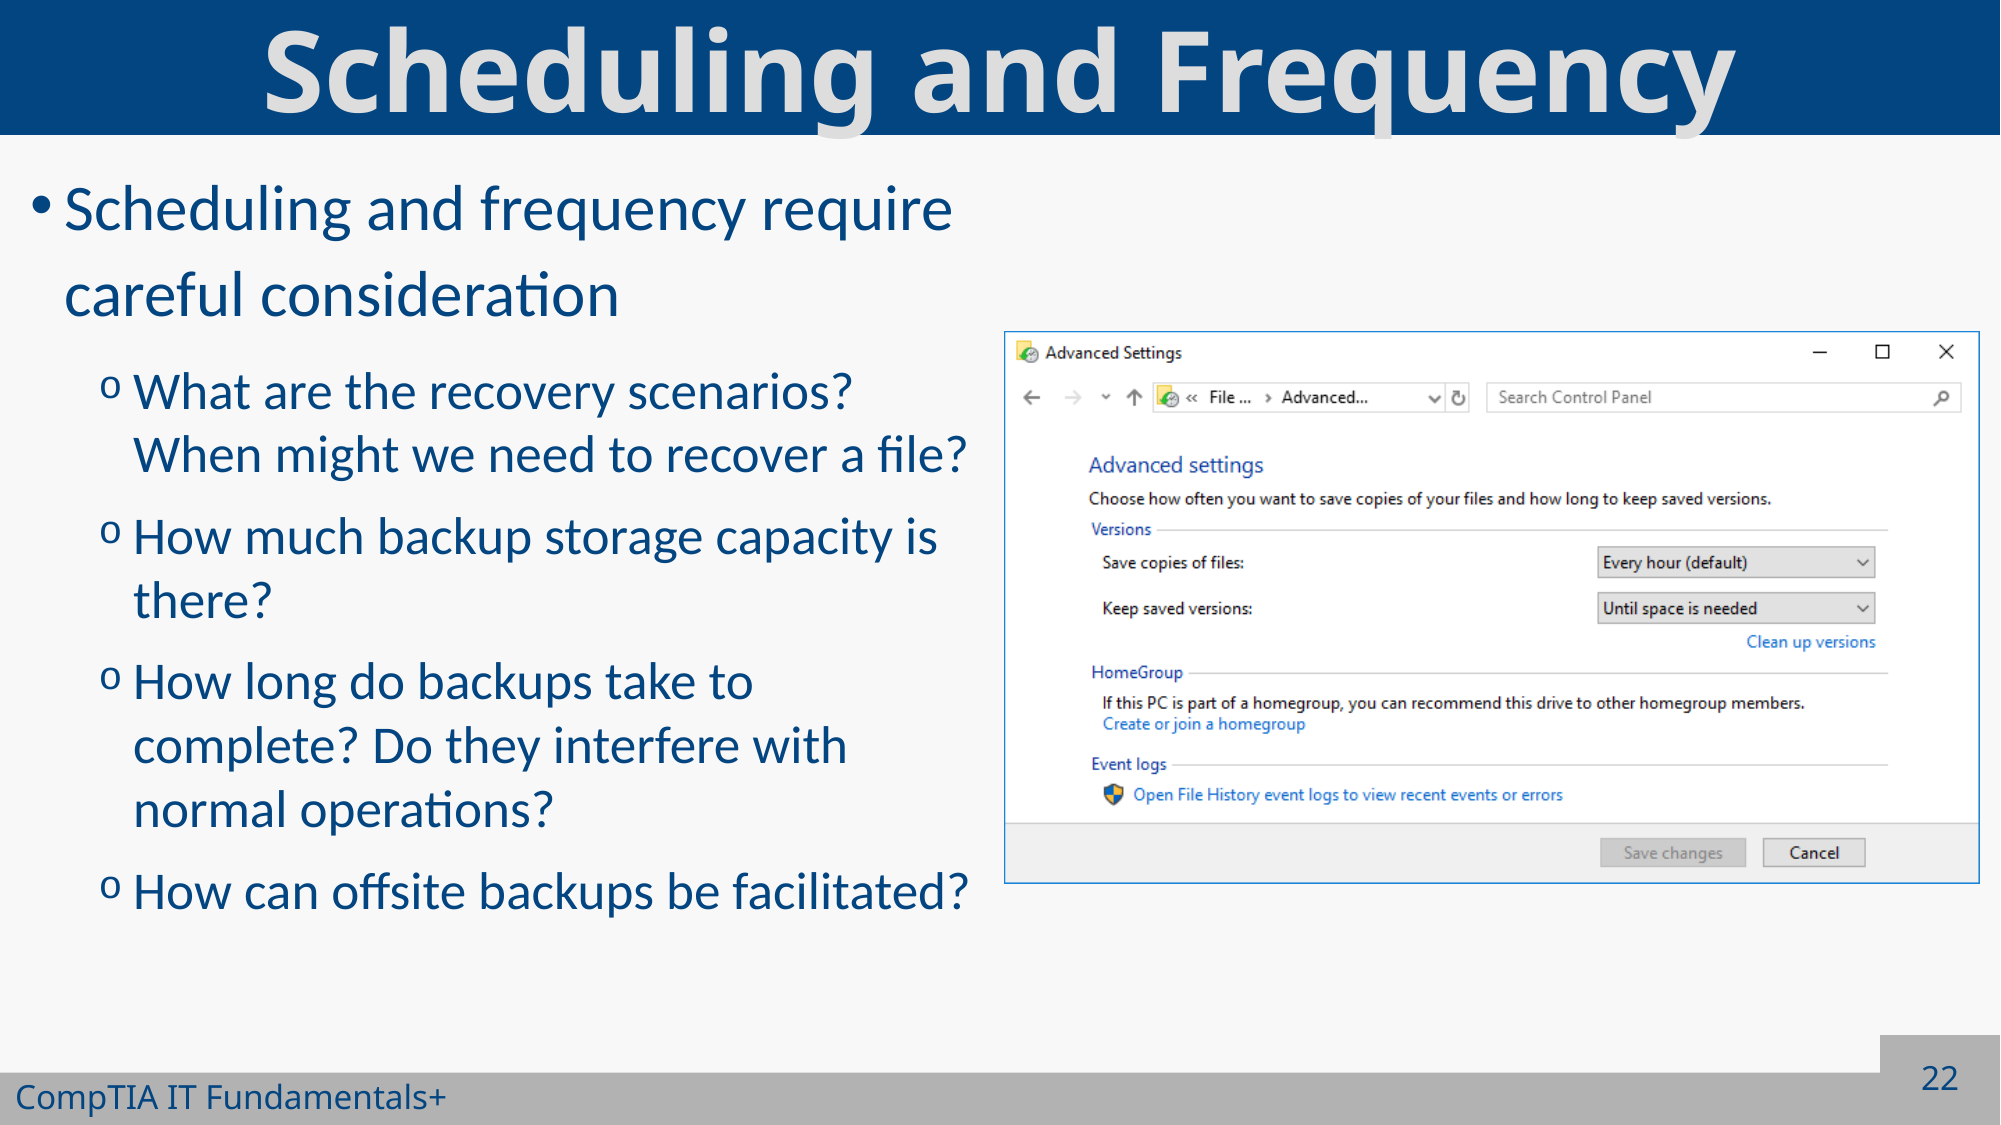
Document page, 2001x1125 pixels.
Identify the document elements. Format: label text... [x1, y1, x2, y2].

title Scheduling and Frequency [0, 0, 2000, 135]
list Scheduling and frequency require careful consideration What are the recovery scenarios? When might we need to recover a file? How much backup storage capacity is there? How long do backups take to complete? Do they interfere with normal operations? How can offsite backups be facilitated? [15, 149, 990, 1065]
footer CompTIA IT Fundamentals+ [0, 1072, 1880, 1125]
slide_number 22 [1880, 1035, 2000, 1125]
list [1004, 331, 1980, 884]
